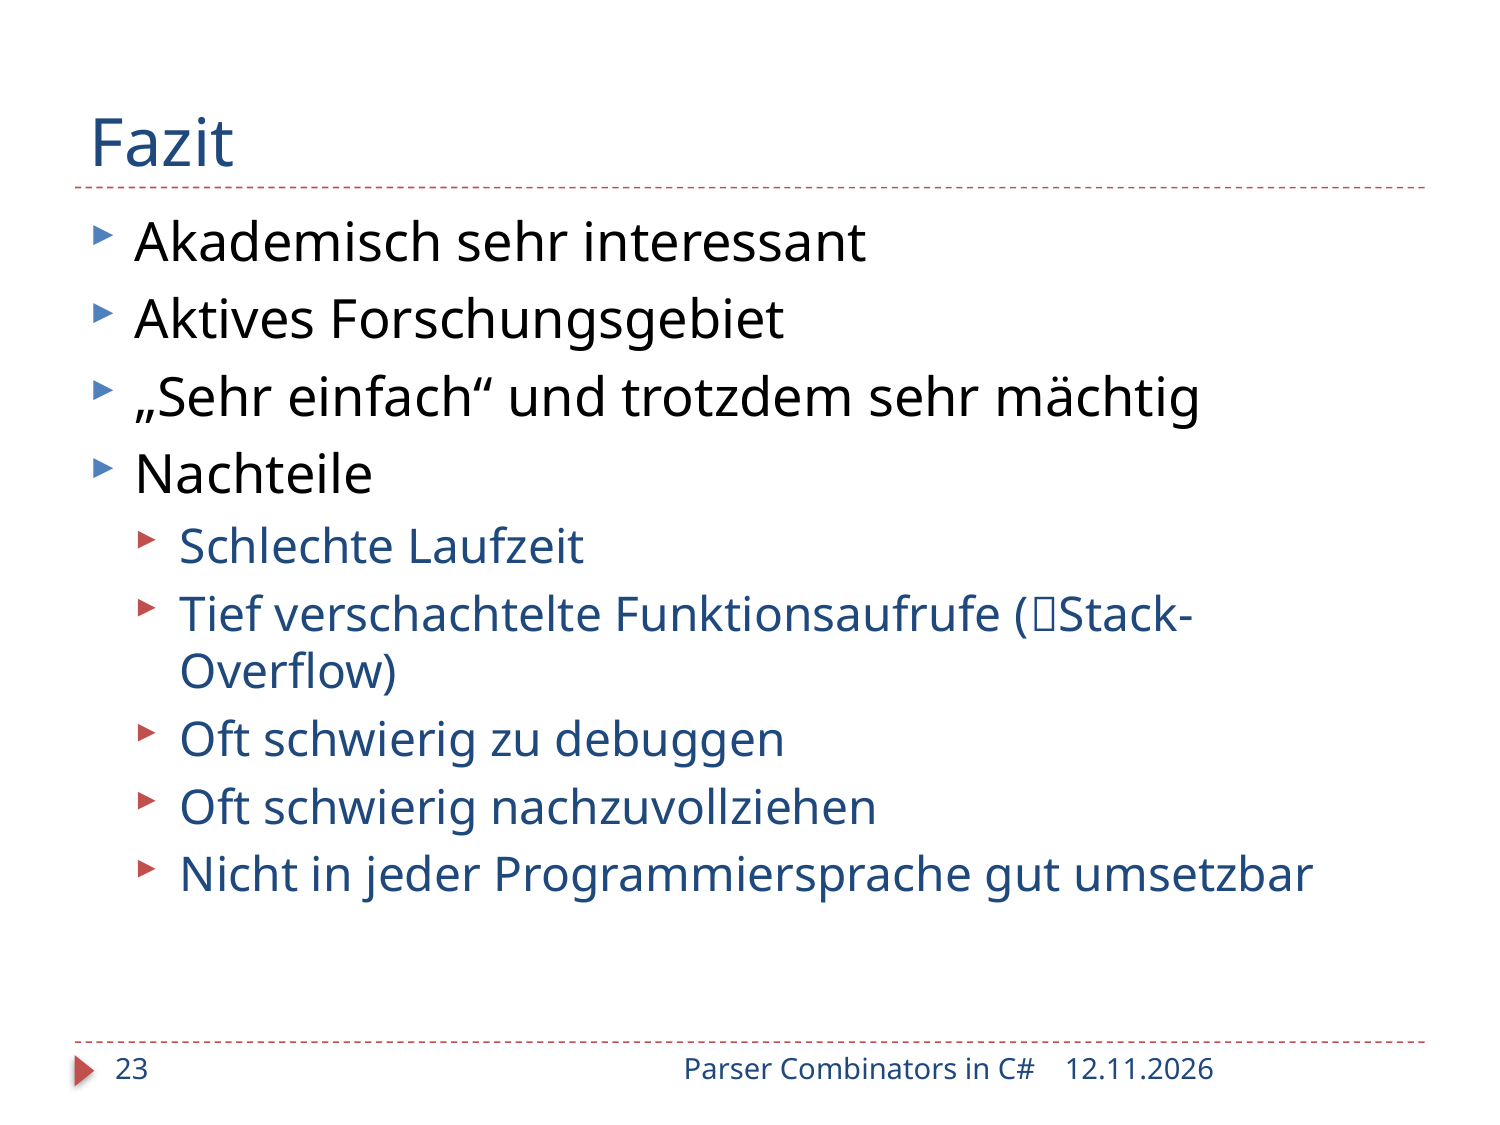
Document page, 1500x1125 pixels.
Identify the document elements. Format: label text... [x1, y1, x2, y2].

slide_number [1051, 1042, 1426, 1103]
list Akademisch sehr interessant Aktives Forschungsgebiet „Sehr einfach“ und trotzdem sehr mächtig Nachteile Schlechte Laufzeit Tief verschachtelte Funktionsaufrufe (Stack-Overflow) Oft schwierig zu debuggen Oft schwierig nachzuvollziehen Nicht in jeder Programmiersprache gut umsetzbar [75, 200, 1425, 1010]
slide_number 23 [100, 1042, 426, 1103]
title Fazit [75, 24, 1425, 188]
footer Parser Combinators in C# [475, 1042, 1051, 1103]
